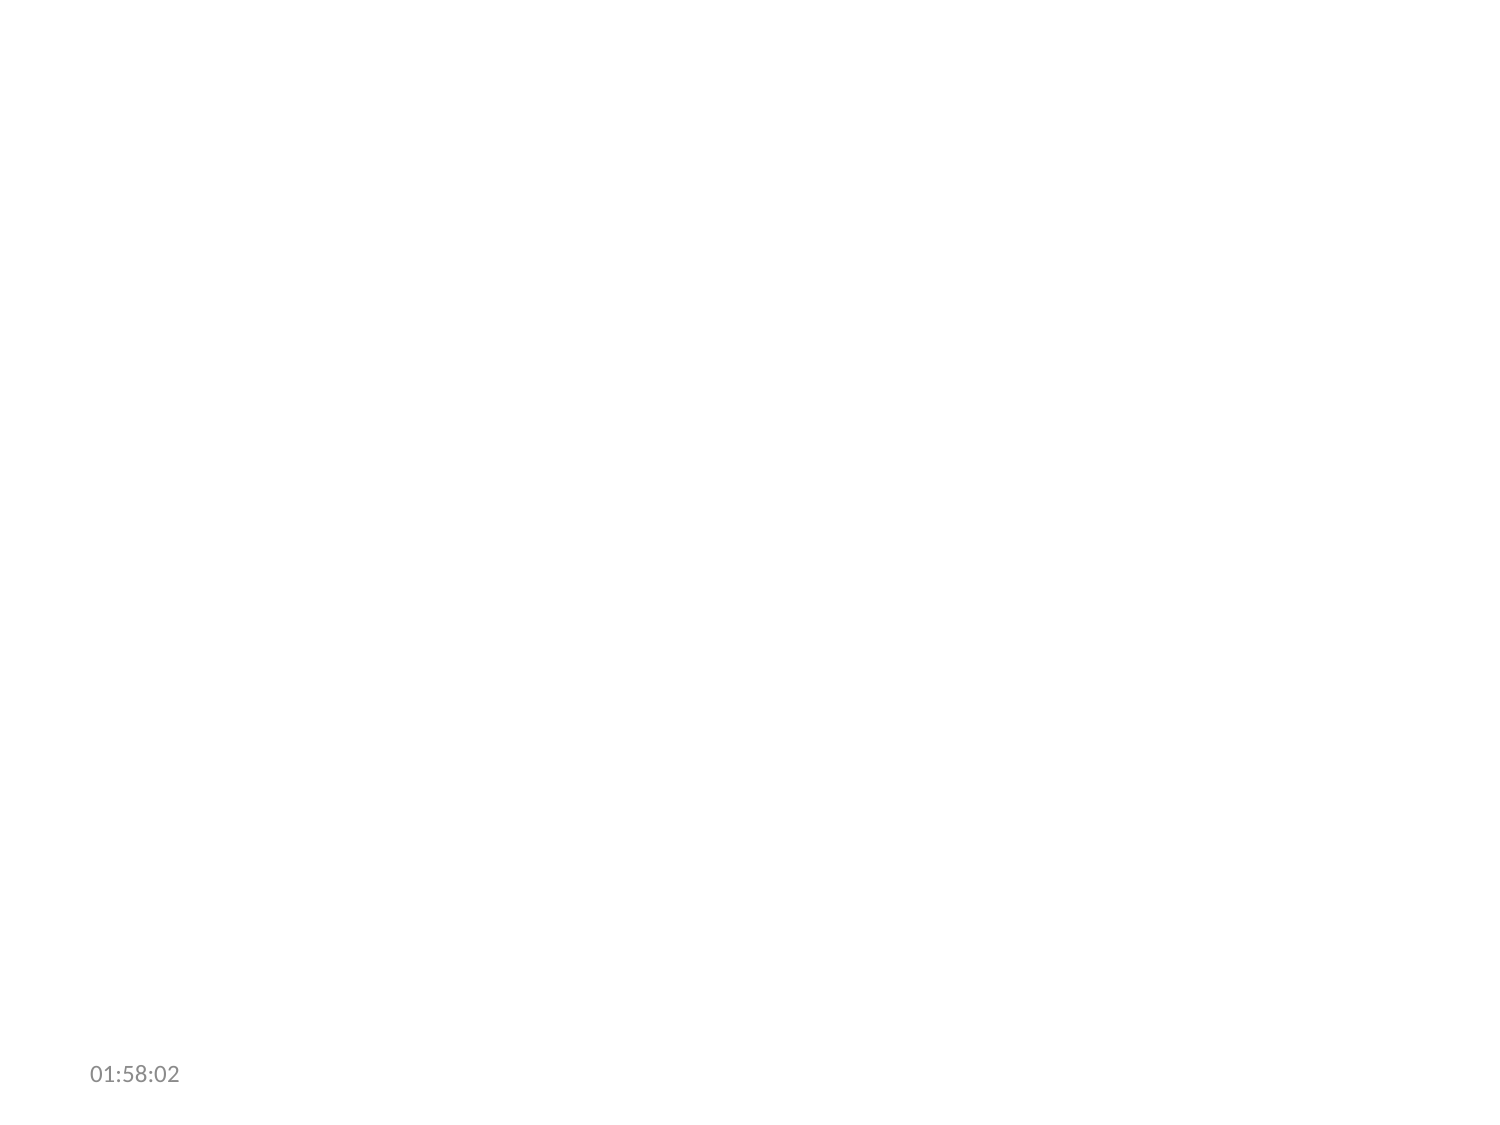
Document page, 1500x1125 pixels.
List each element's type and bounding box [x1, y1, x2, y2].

slide_number [75, 1042, 425, 1103]
